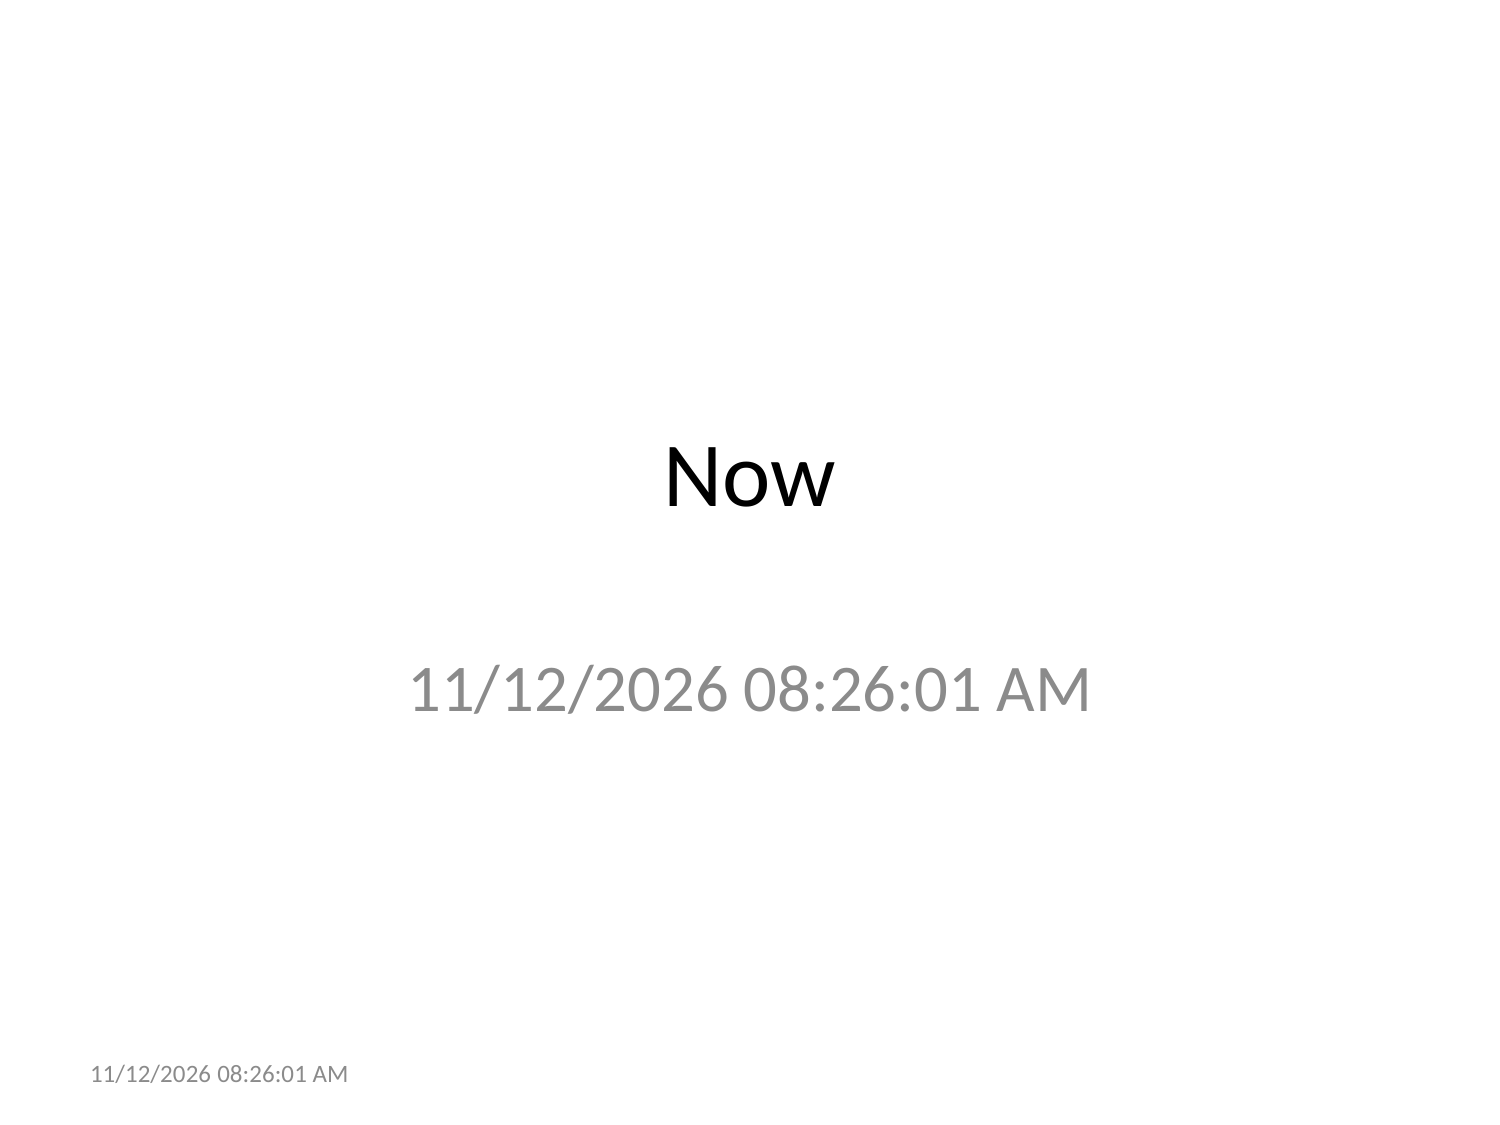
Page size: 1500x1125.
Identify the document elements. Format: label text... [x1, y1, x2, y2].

subtitle 2011-12-19 10:20:04 AM [225, 637, 1275, 925]
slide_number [75, 1042, 425, 1103]
title Now [112, 349, 1388, 591]
